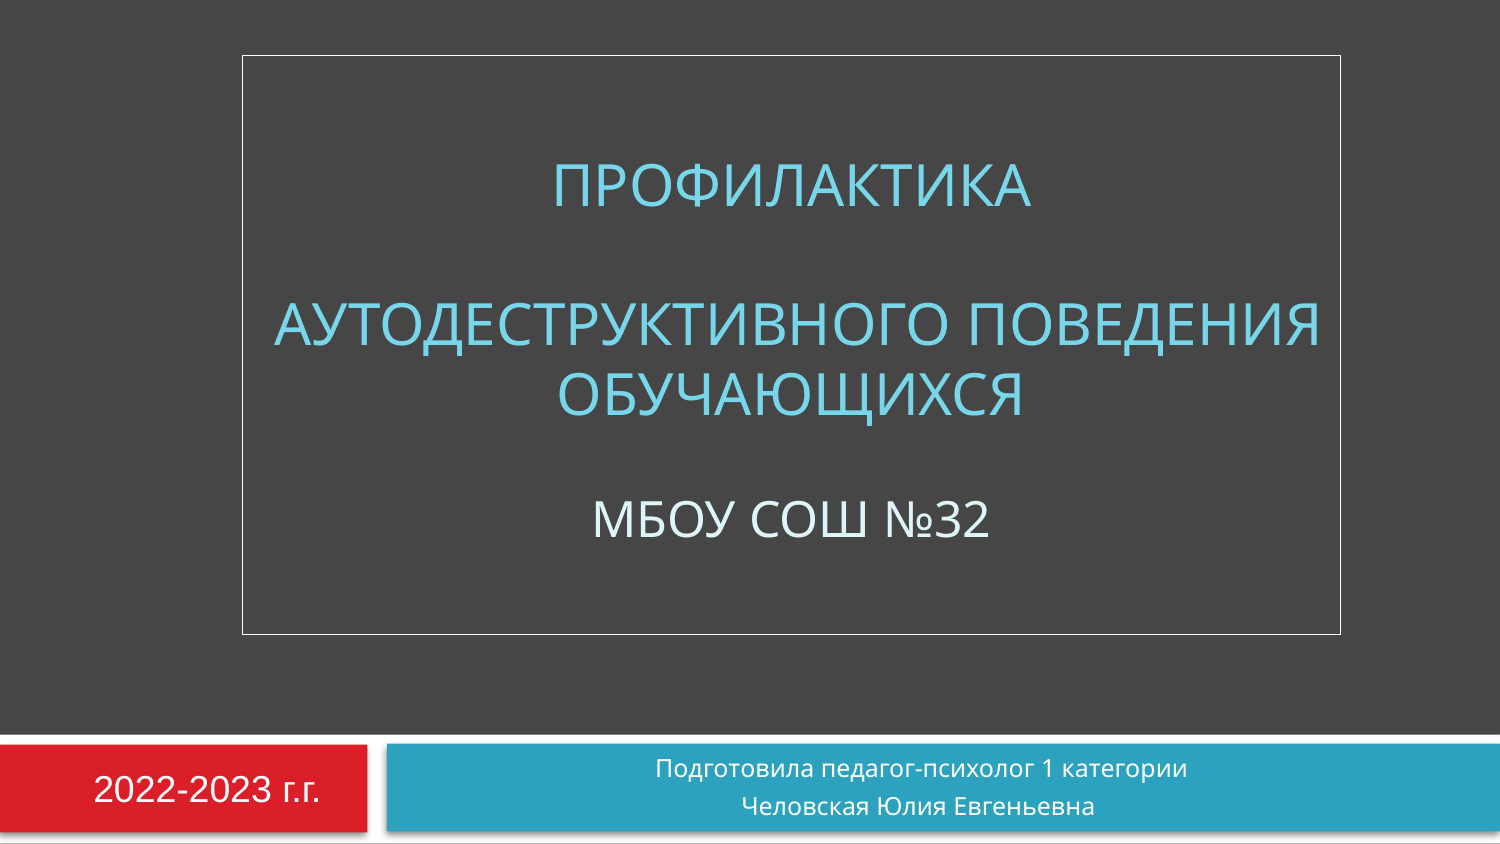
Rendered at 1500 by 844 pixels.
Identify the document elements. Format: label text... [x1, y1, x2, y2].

title Профилактика аутодеструктивного поведения обучающихся МБОУ СОШ №32 [242, 55, 1341, 635]
subtitle Подготовила педагог-психолог 1 категории Человская Юлия Евгеньевна [387, 744, 1457, 829]
text_box 2022-2023 г.г. [78, 757, 337, 818]
